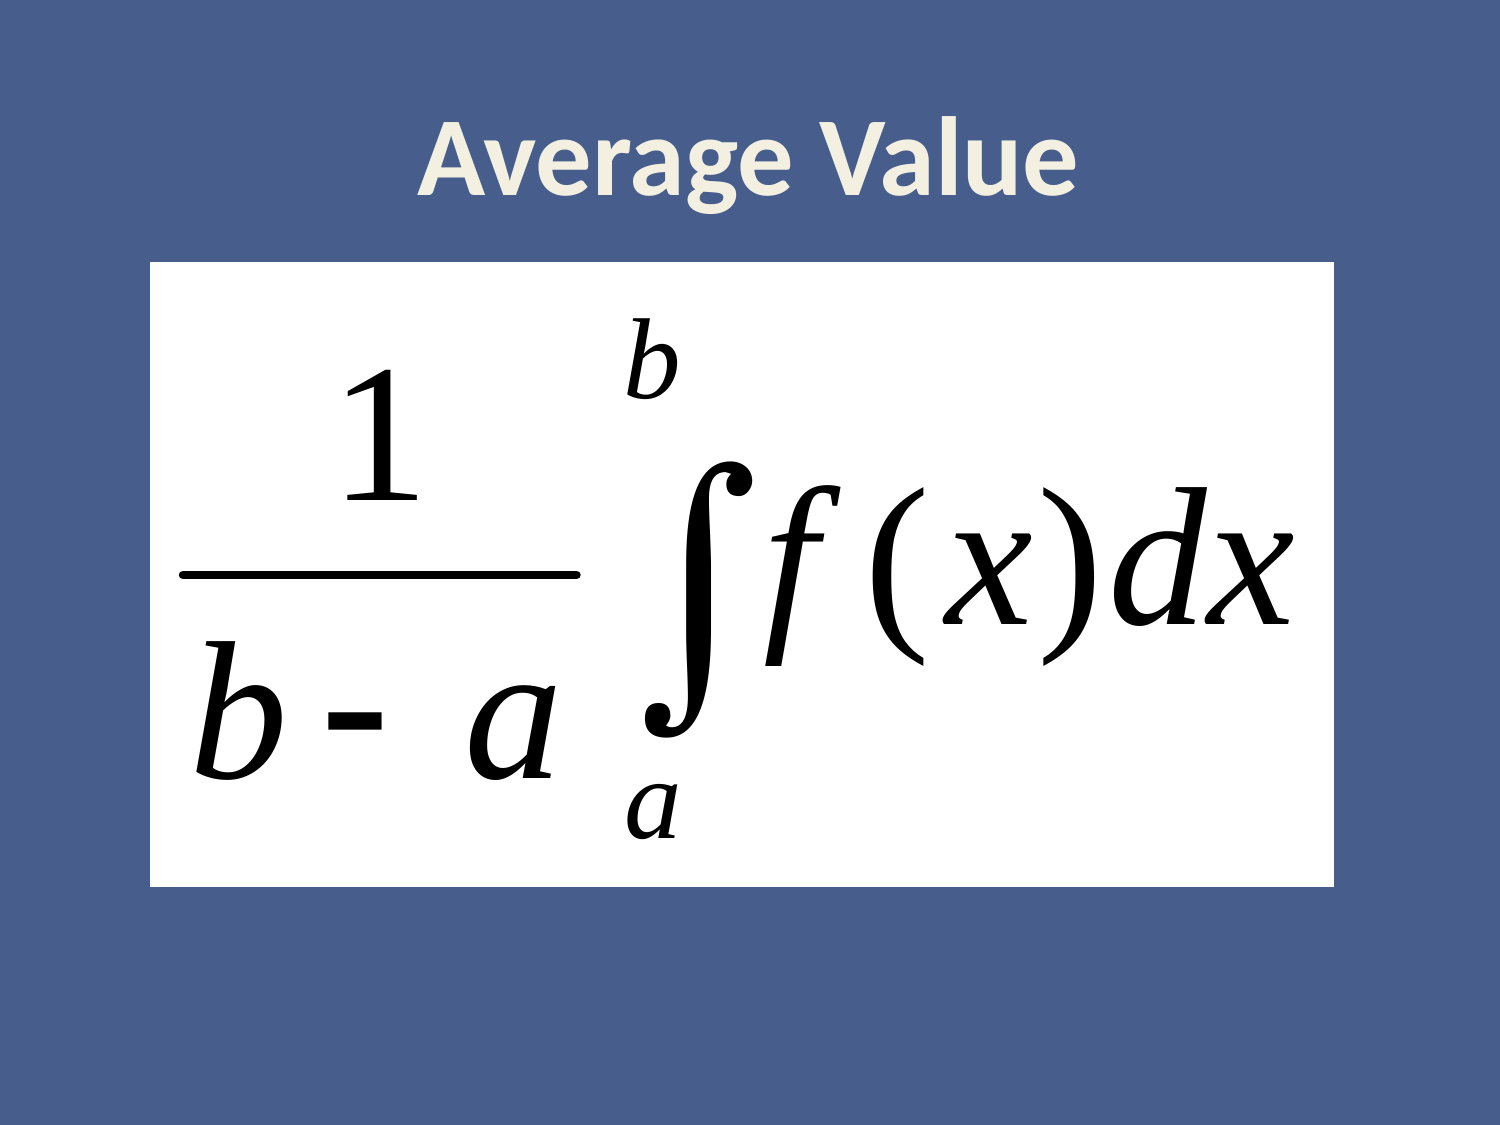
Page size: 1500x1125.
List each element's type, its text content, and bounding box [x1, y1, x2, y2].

text_box Average Value [402, 74, 1096, 225]
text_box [149, 262, 1335, 888]
